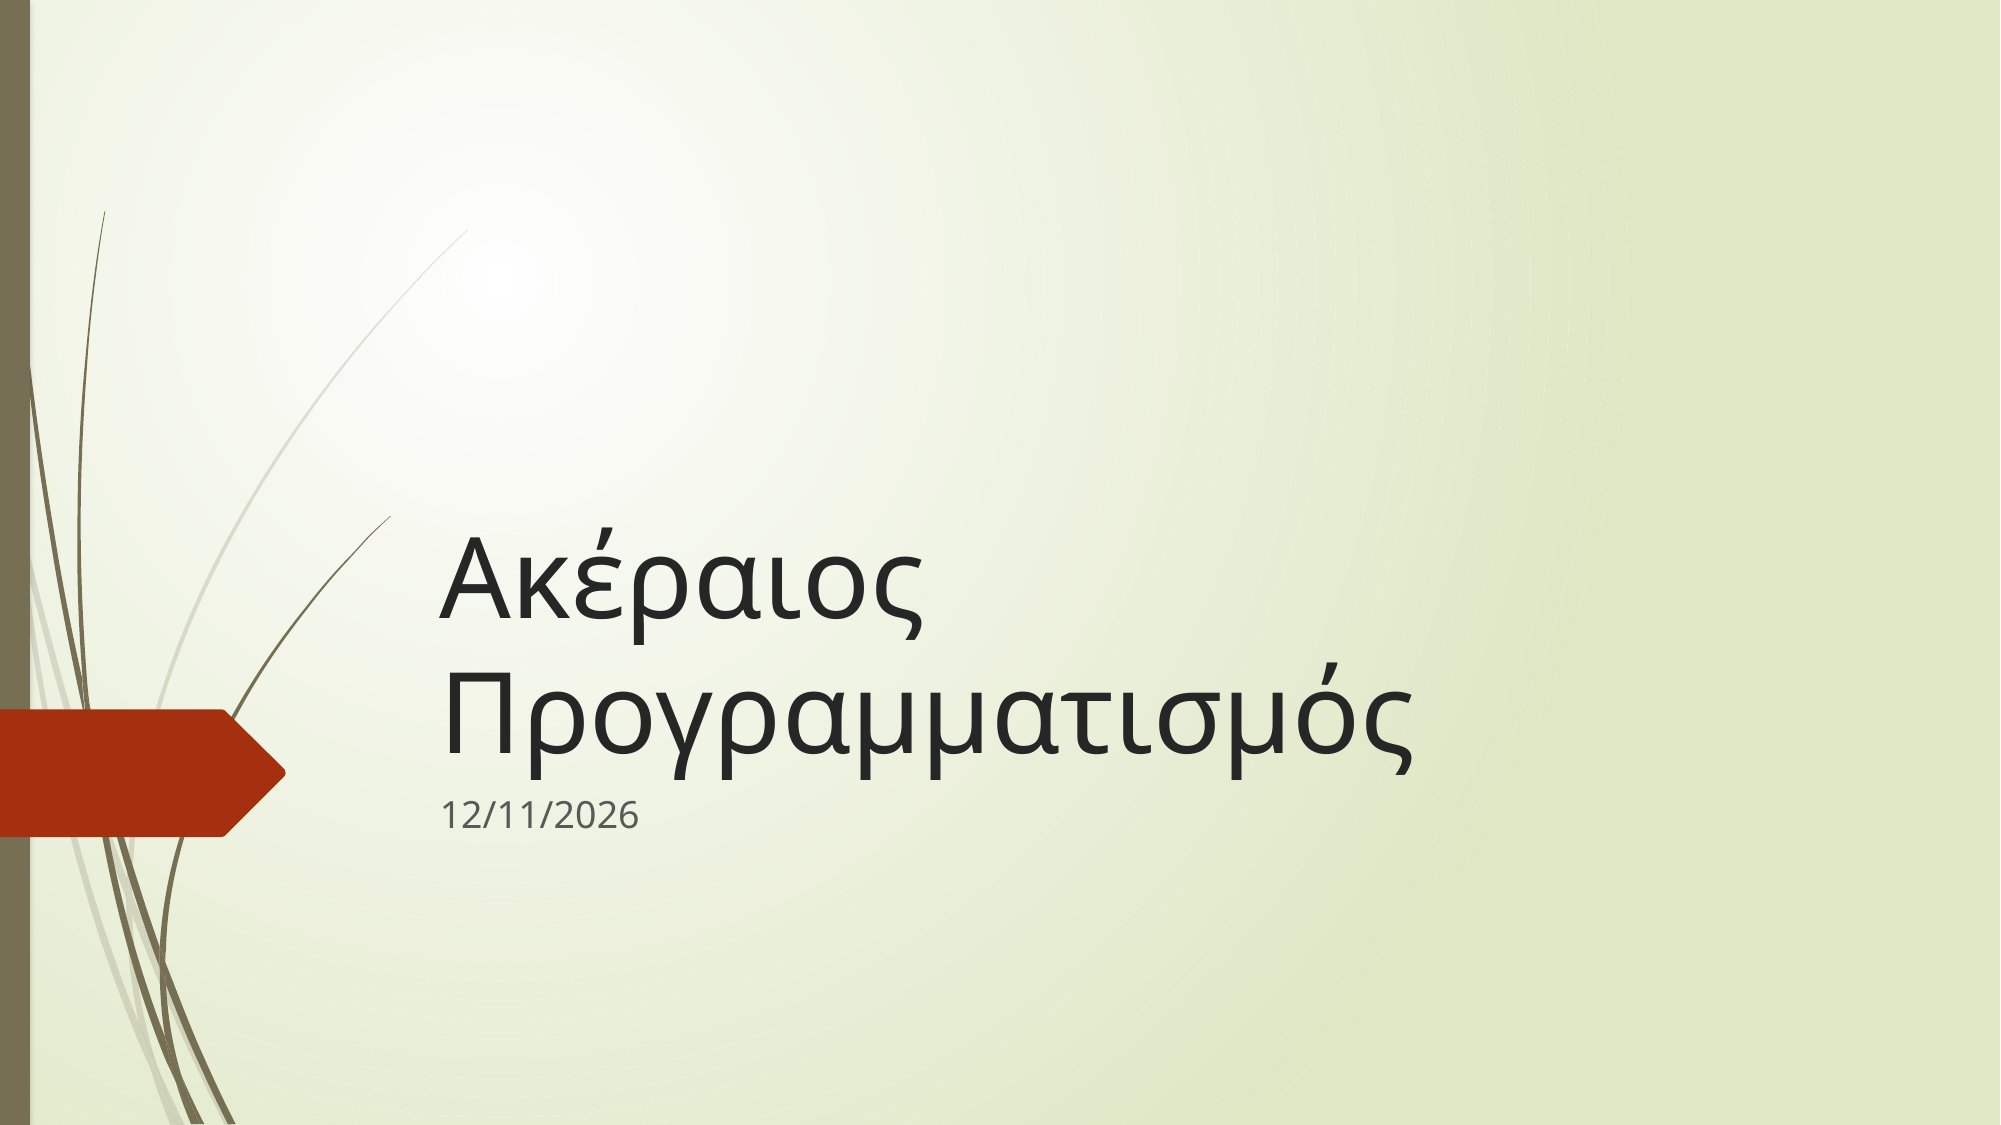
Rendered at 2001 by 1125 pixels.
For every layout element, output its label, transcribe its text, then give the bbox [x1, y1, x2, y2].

subtitle 5/11/2017 [424, 783, 1888, 969]
title Ακέραιος Προγραμματισμός [424, 412, 1888, 783]
